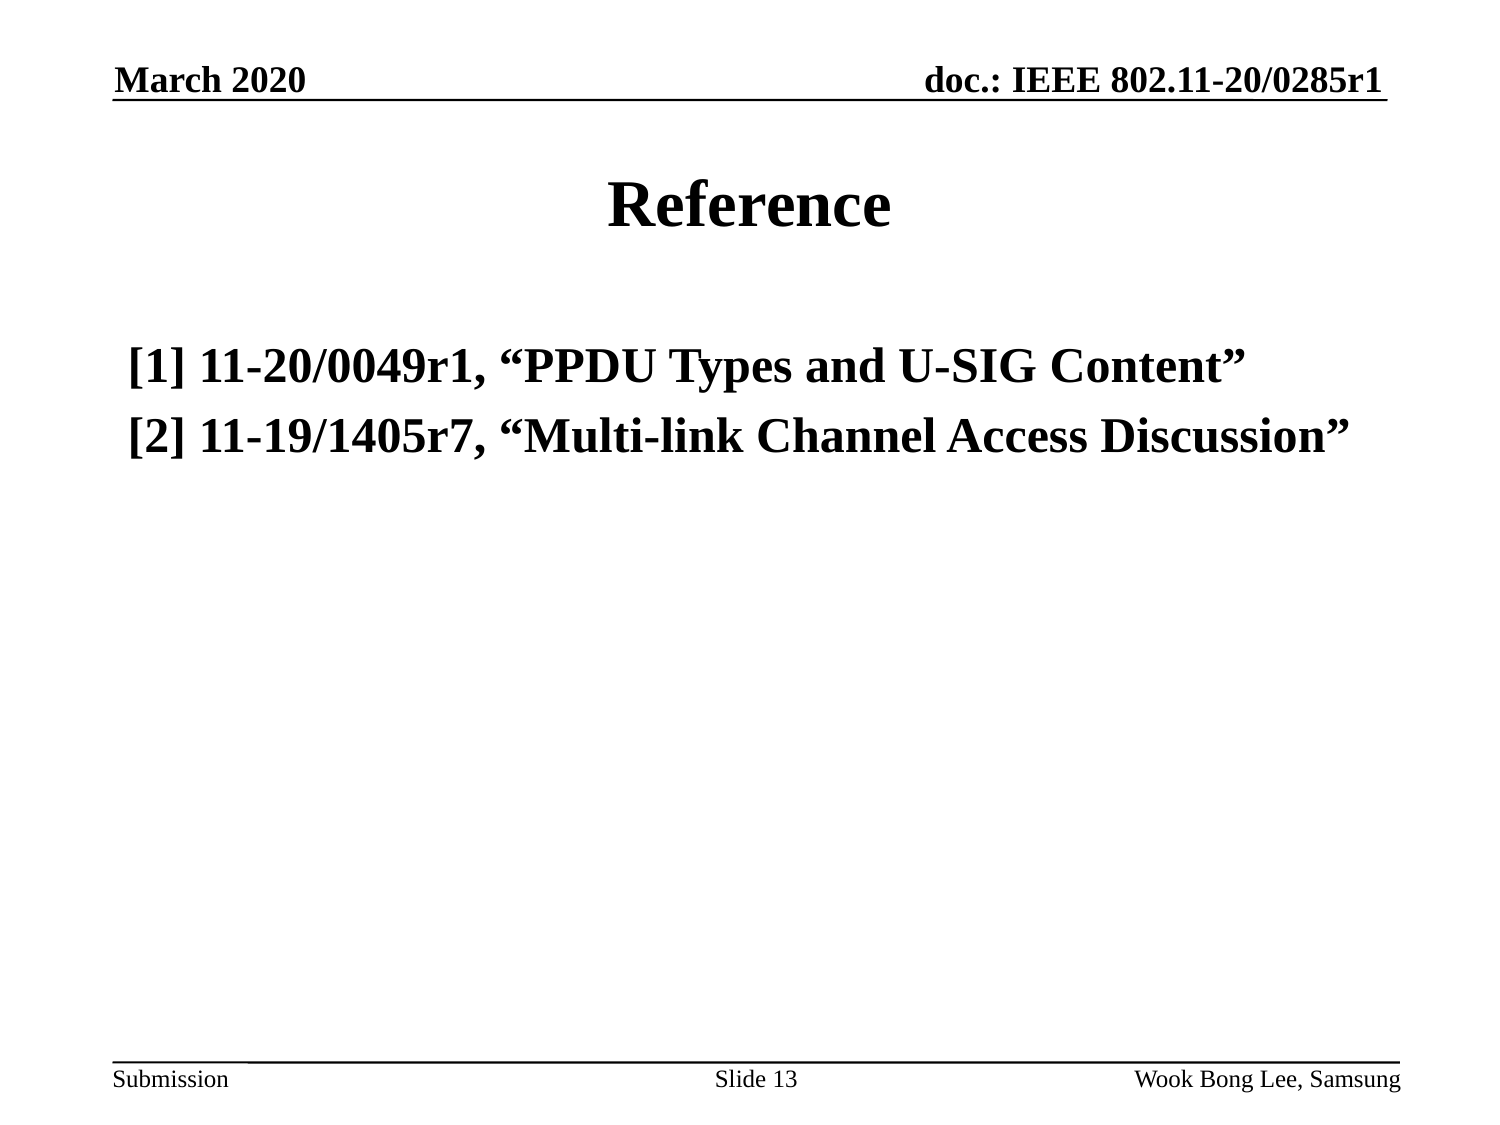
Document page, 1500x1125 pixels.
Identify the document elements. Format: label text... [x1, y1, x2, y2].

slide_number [114, 54, 309, 101]
title Reference [112, 112, 1388, 288]
list [1] 11-20/0049r1, “PPDU Types and U-SIG Content” [2] 11-19/1405r7, “Multi-link Channel Access Discussion” [112, 324, 1388, 1001]
slide_number Slide 13 [712, 1061, 800, 1093]
footer Wook Bong Lee, Samsung [1130, 1061, 1402, 1093]
